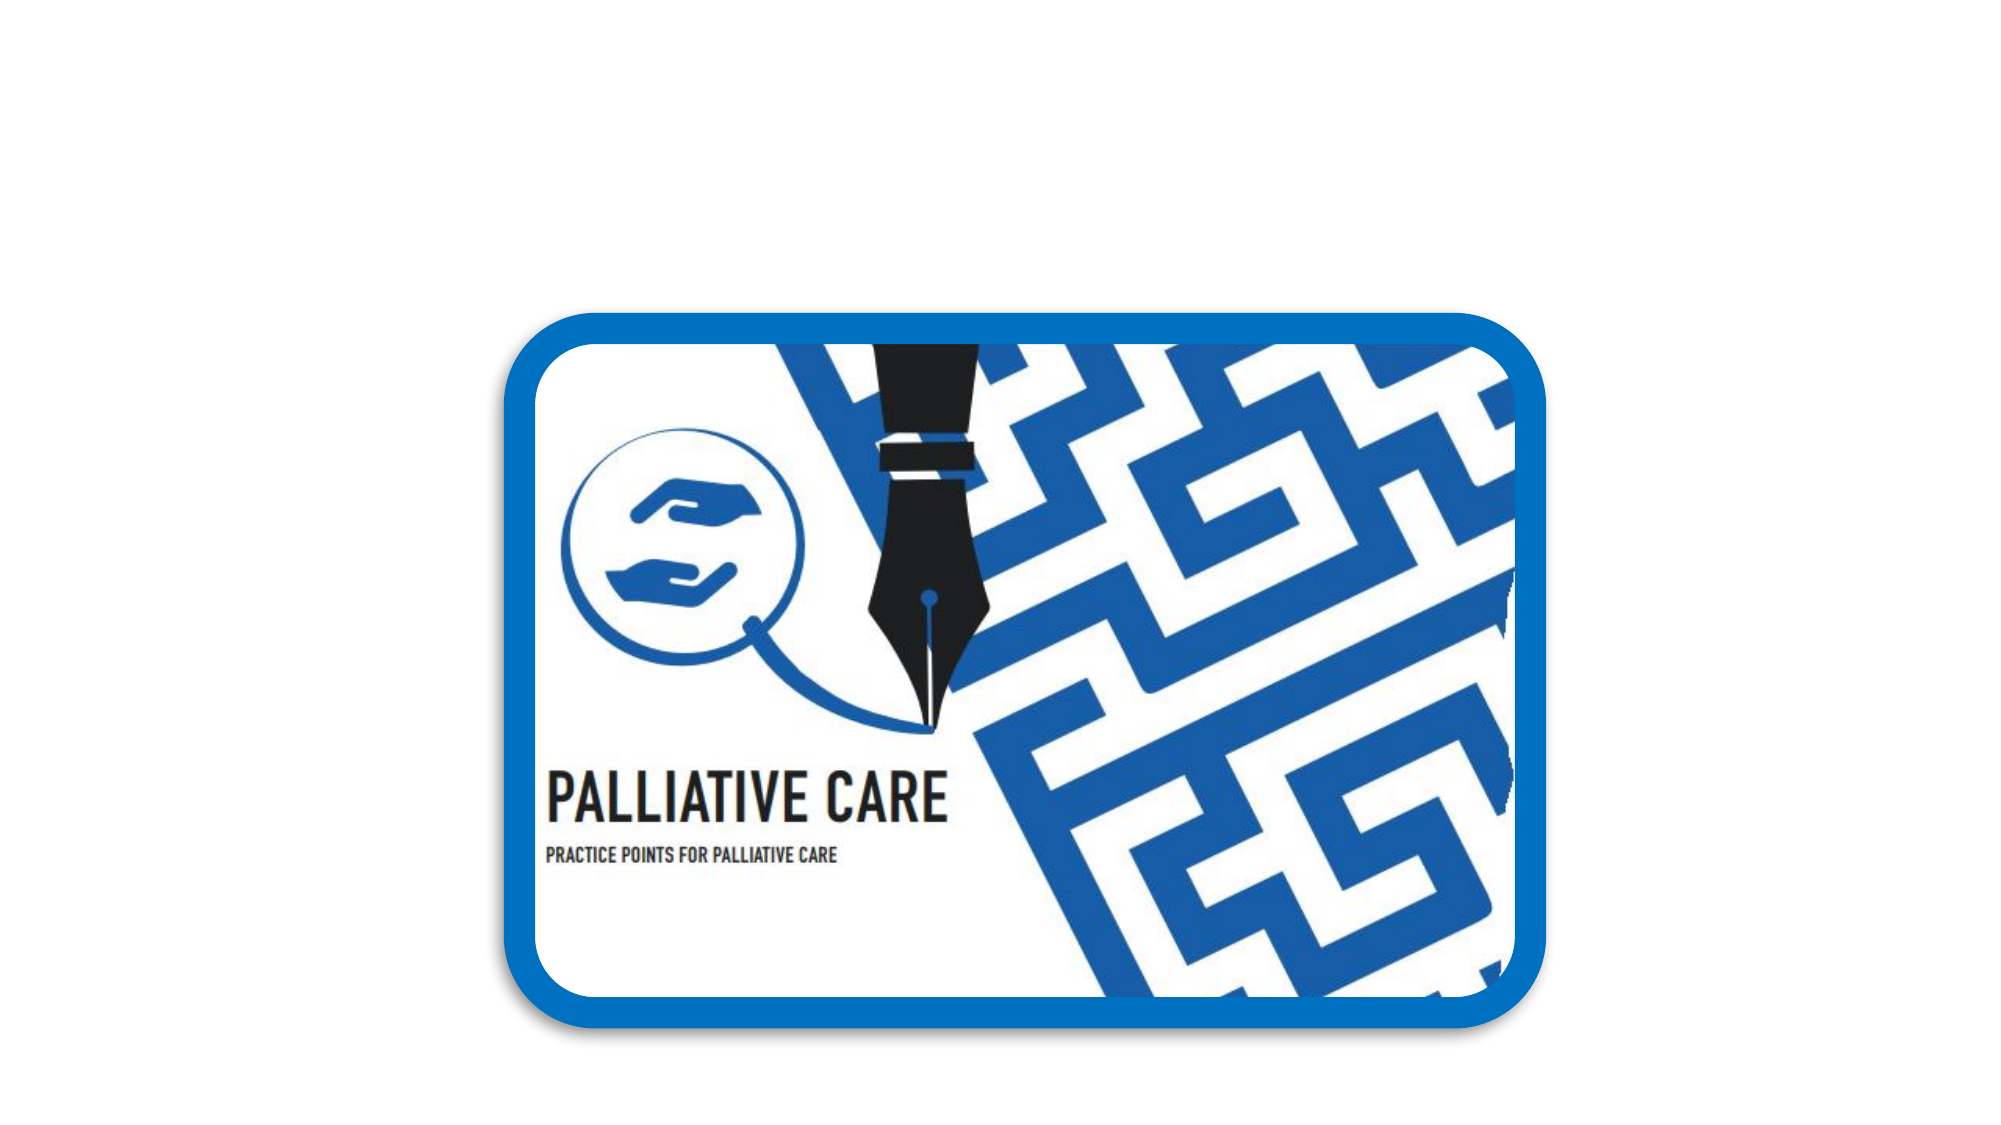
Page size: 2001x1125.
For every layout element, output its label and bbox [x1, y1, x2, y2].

list [519, 328, 1531, 1013]
